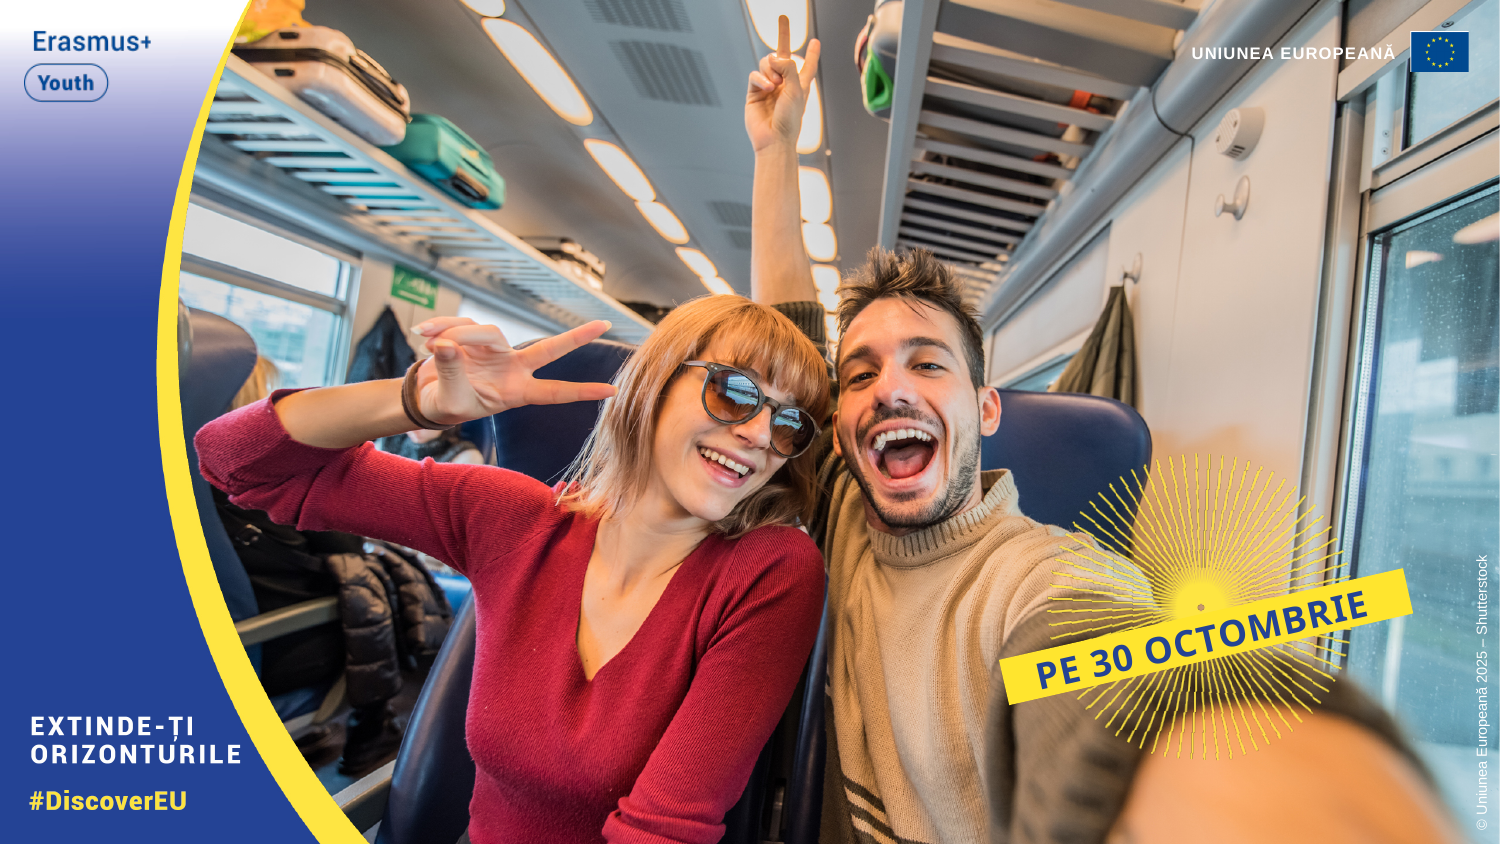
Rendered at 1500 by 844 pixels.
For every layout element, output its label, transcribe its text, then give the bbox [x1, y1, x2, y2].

picture [0, 0, 1500, 844]
list Pe 30 octombrie [998, 568, 1414, 706]
